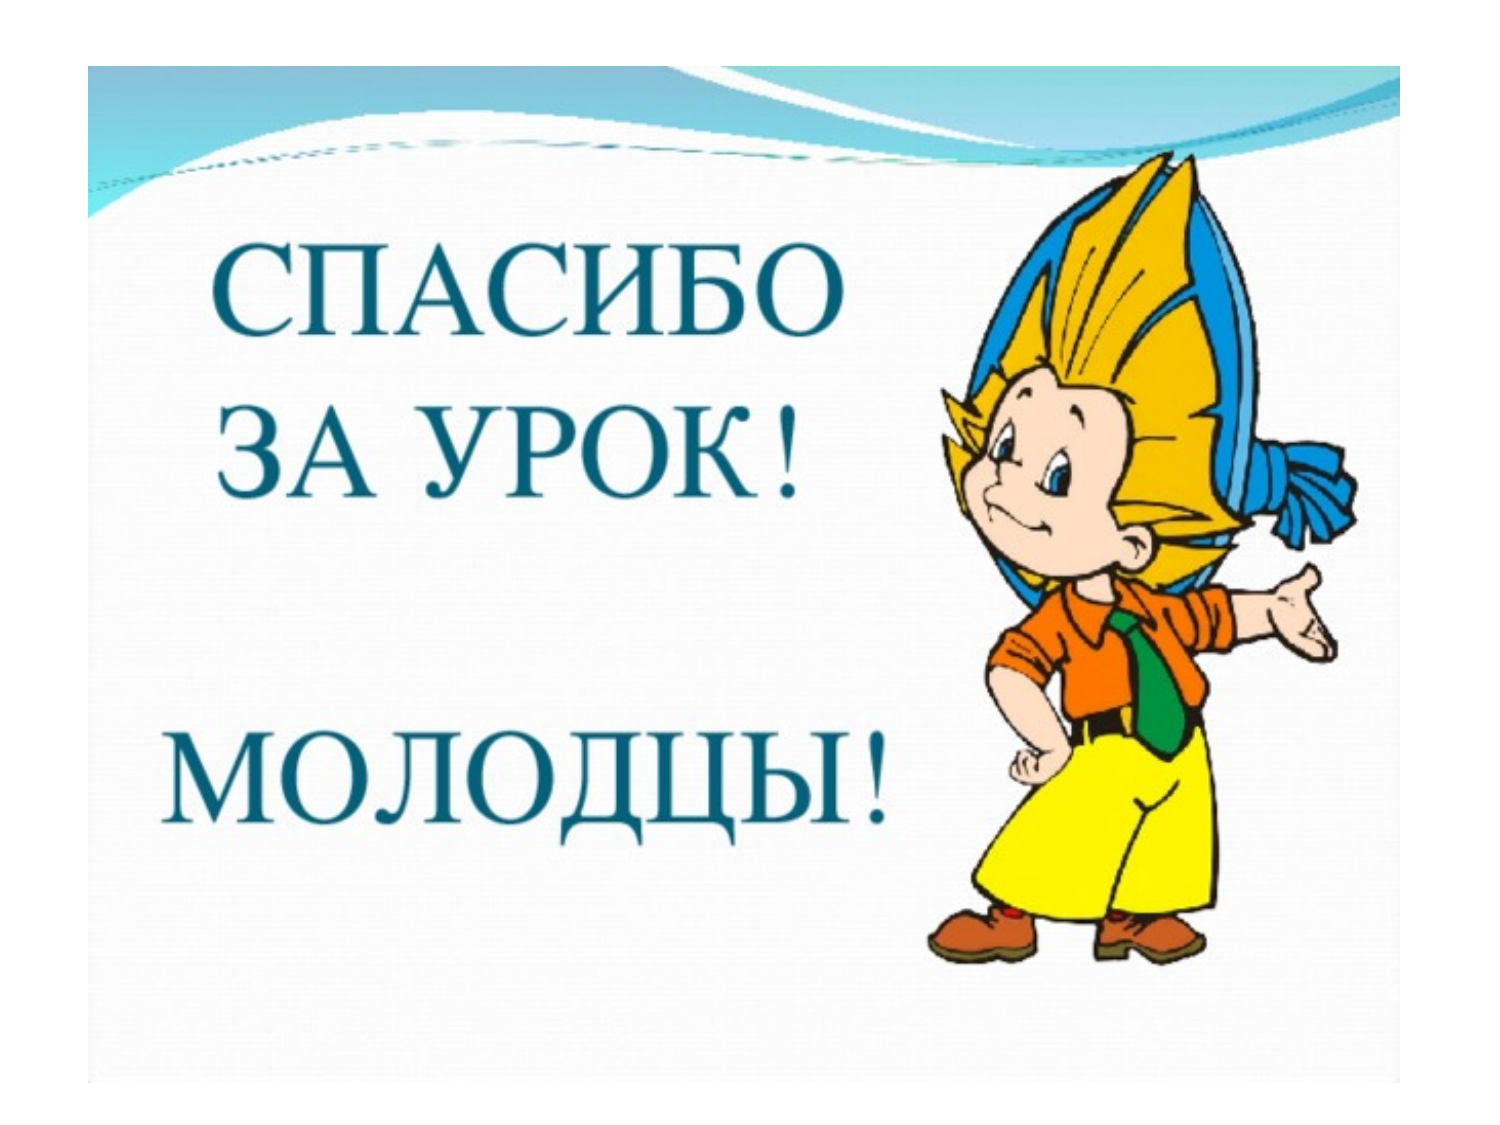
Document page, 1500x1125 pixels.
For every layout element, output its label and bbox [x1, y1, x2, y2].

picture [88, 66, 1400, 1083]
